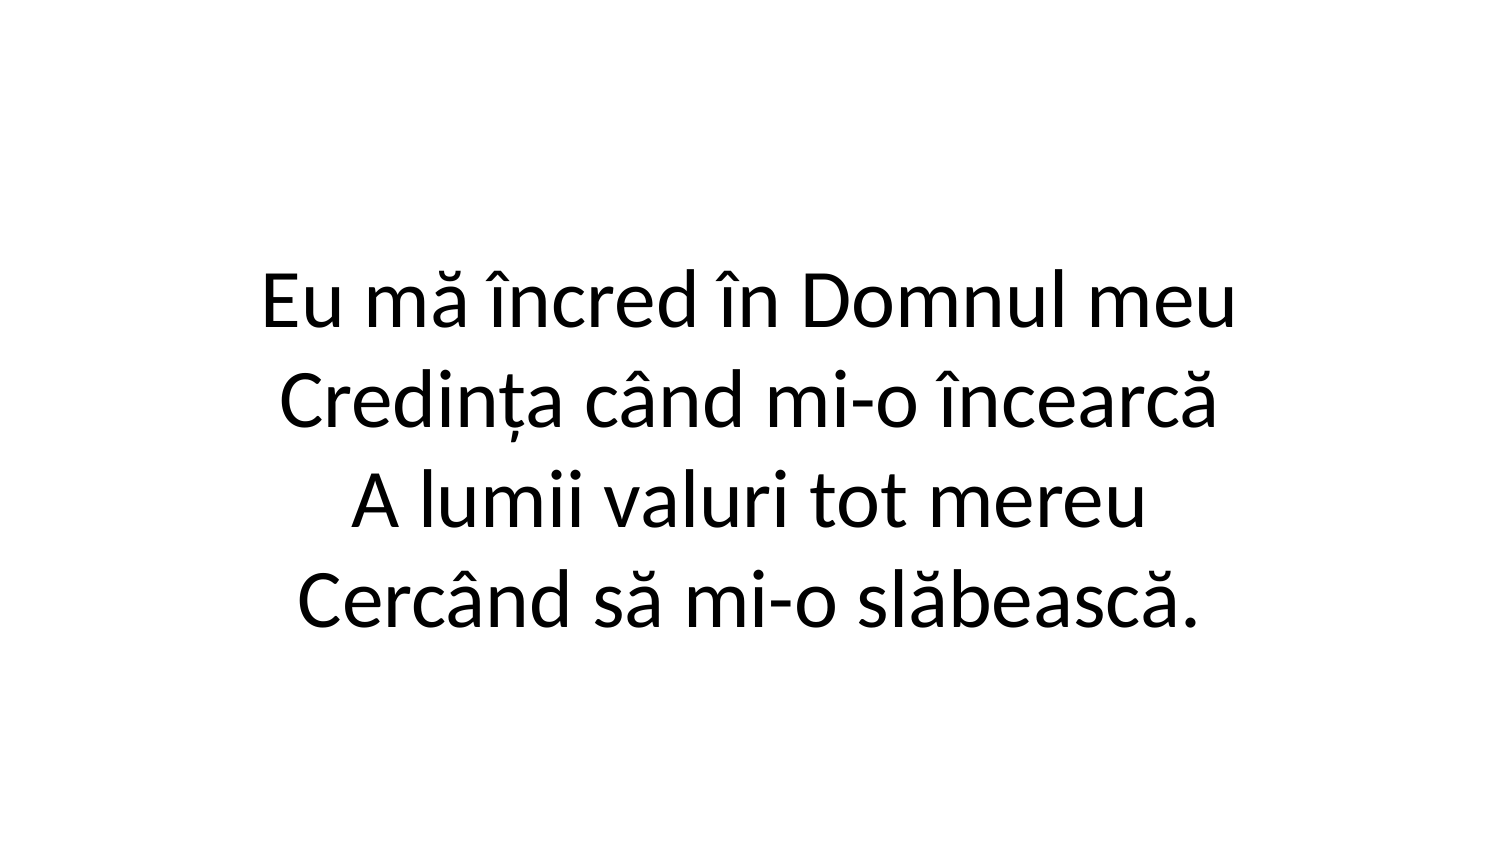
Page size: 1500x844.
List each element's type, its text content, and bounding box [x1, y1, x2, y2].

text_box Eu mă încred în Domnul meu Credința când mi-o încearcă A lumii valuri tot mereu Cercând să mi-o slăbească. [245, 192, 1255, 652]
